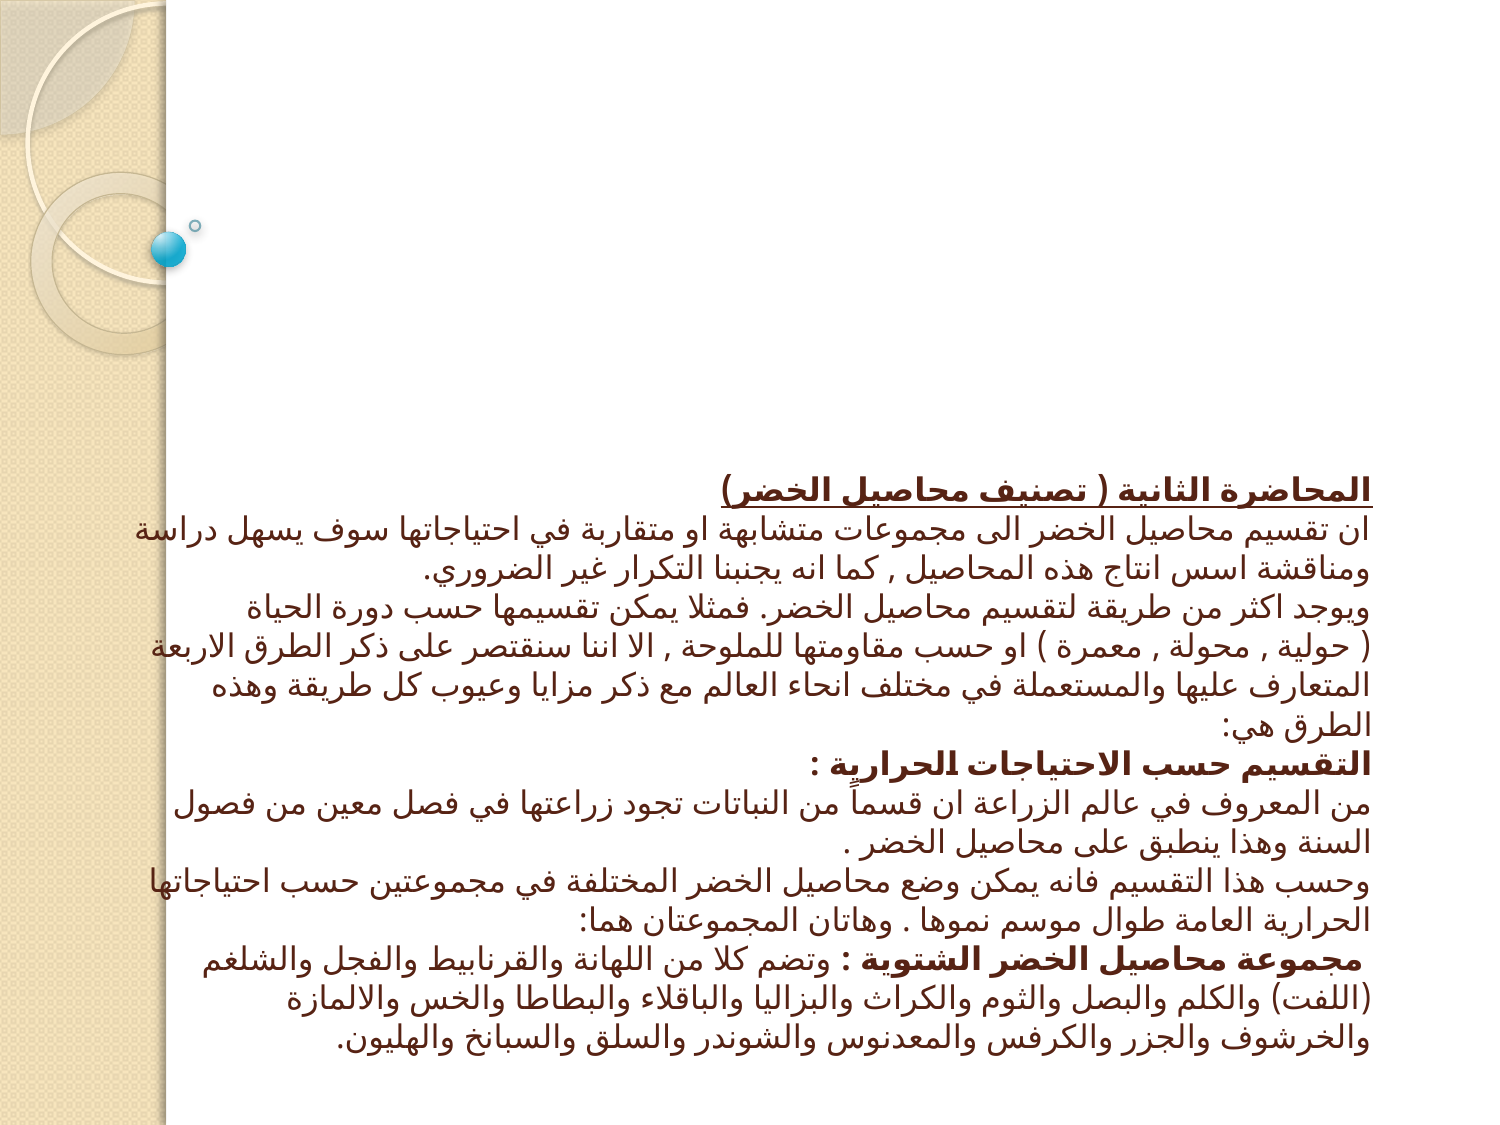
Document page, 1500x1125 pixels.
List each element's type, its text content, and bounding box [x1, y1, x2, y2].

title المحاضرة الثانية ( تصنيف محاصيل الخضر) ان تقسيم محاصيل الخضر الى مجموعات متشابهة او متقاربة في احتياجاتها سوف يسهل دراسة ومناقشة اسس انتاج هذه المحاصيل , كما انه يجنبنا التكرار غير الضروري. ويوجد اكثر من طريقة لتقسيم محاصيل الخضر. فمثلا يمكن تقسيمها حسب دورة الحياة ( حولية , محولة , معمرة ) او حسب مقاومتها للملوحة , الا اننا سنقتصر على ذكر الطرق الاربعة المتعارف عليها والمستعملة في مختلف انحاء العالم مع ذكر مزايا وعيوب كل طريقة وهذه الطرق هي: التقسيم حسب الاحتياجات الحرارية : من المعروف في عالم الزراعة ان قسماً من النباتات تجود زراعتها في فصل معين من فصول السنة وهذا ينطبق على محاصيل الخضر . وحسب هذا التقسيم فانه يمكن وضع محاصيل الخضر المختلفة في مجموعتين حسب احتياجاتها الحرارية العامة طوال موسم نموها . وهاتان المجموعتان هما: مجموعة محاصيل الخضر الشتوية : وتضم كلا من اللهانة والقرنابيط والفجل والشلغم (اللفت) والكلم والبصل والثوم والكراث والبزاليا والباقلاء والبطاطا والخس والالمازة والخرشوف والجزر والكرفس والمعدنوس والشوندر والسلق والسبانخ والهليون. [112, 62, 1388, 1125]
